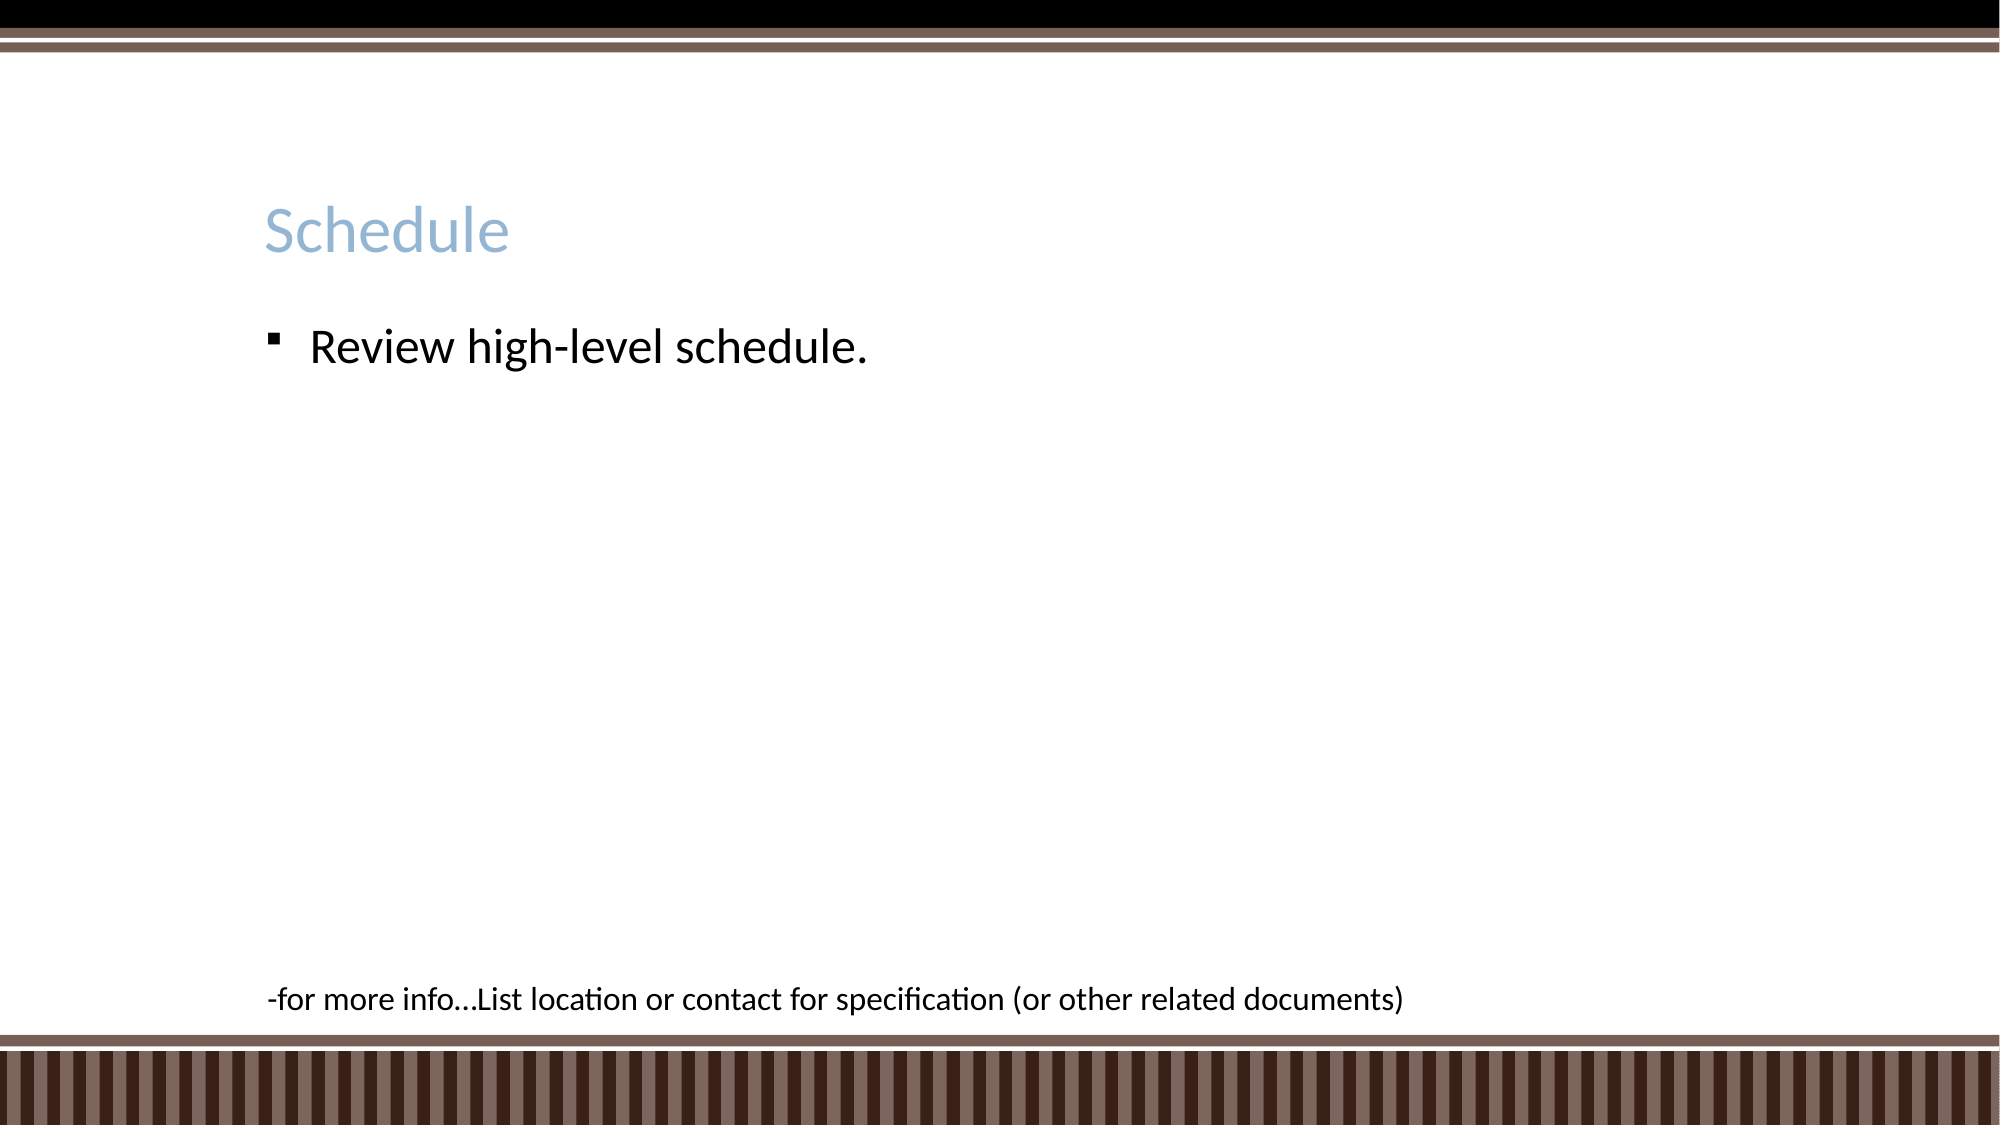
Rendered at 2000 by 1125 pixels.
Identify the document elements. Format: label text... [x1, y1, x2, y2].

list Review high-level schedule. [249, 312, 1750, 920]
title Schedule [249, 99, 1750, 275]
text_box -for more info…List location or contact for specification (or other related documents) [252, 937, 1750, 1025]
